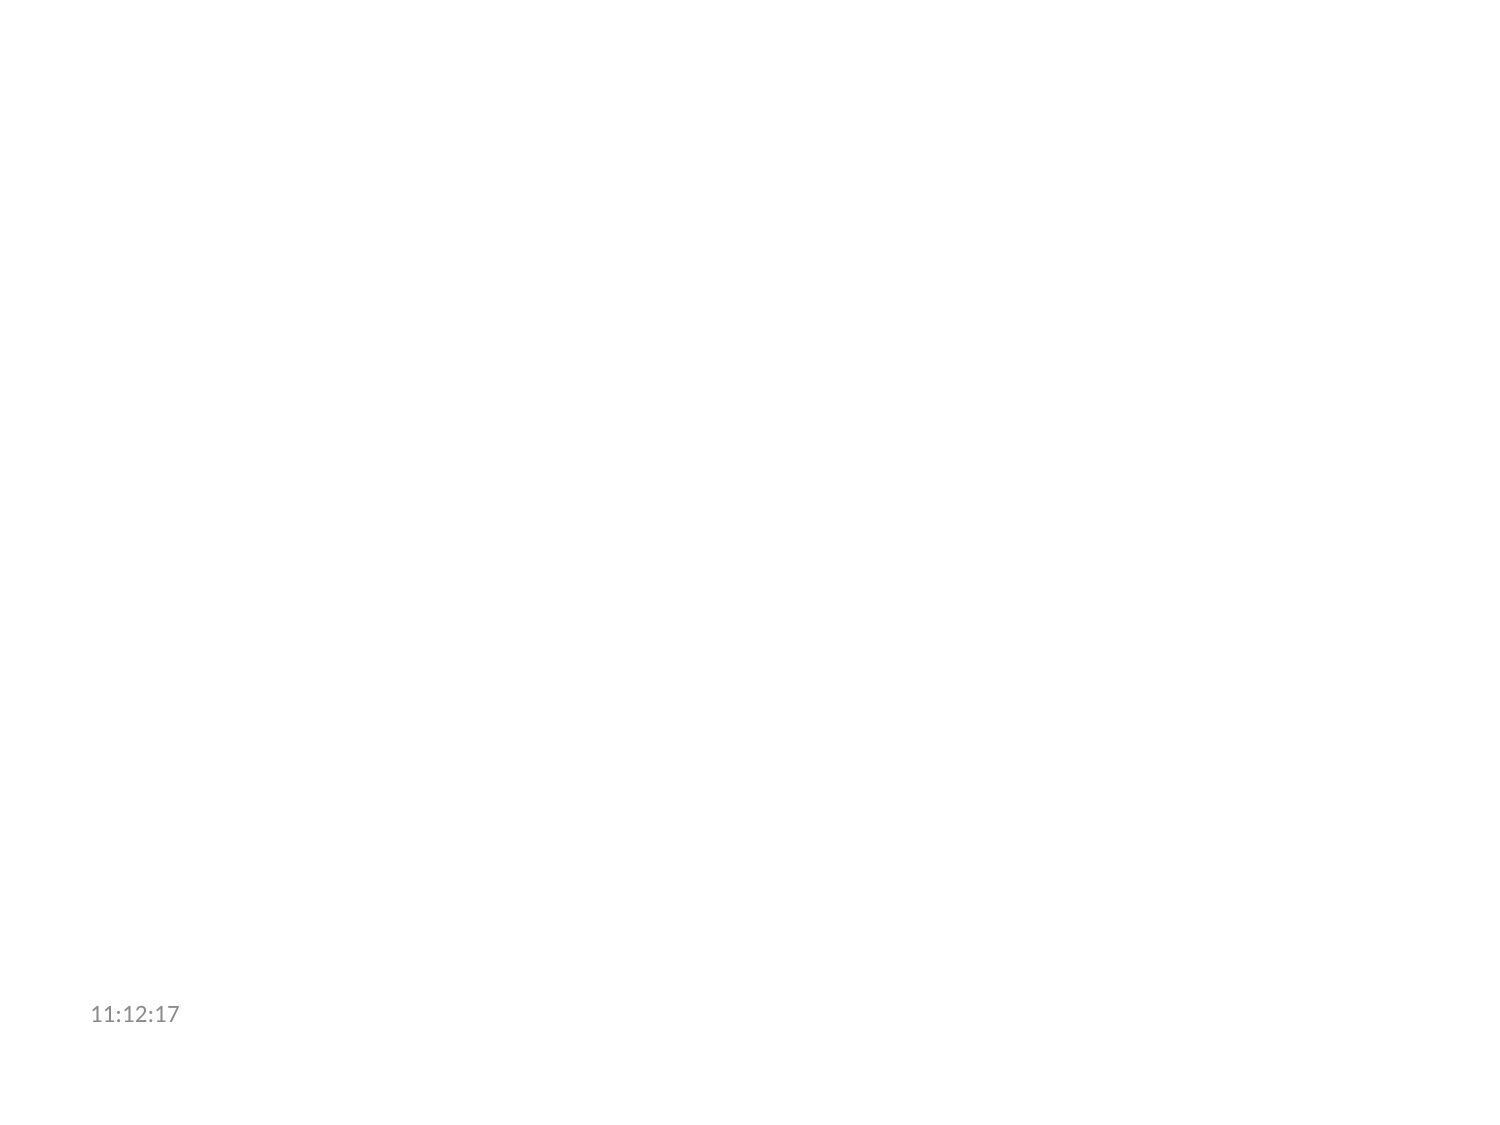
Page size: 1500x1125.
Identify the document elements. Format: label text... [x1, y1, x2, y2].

text_box 15:35:09 [75, 982, 425, 1043]
